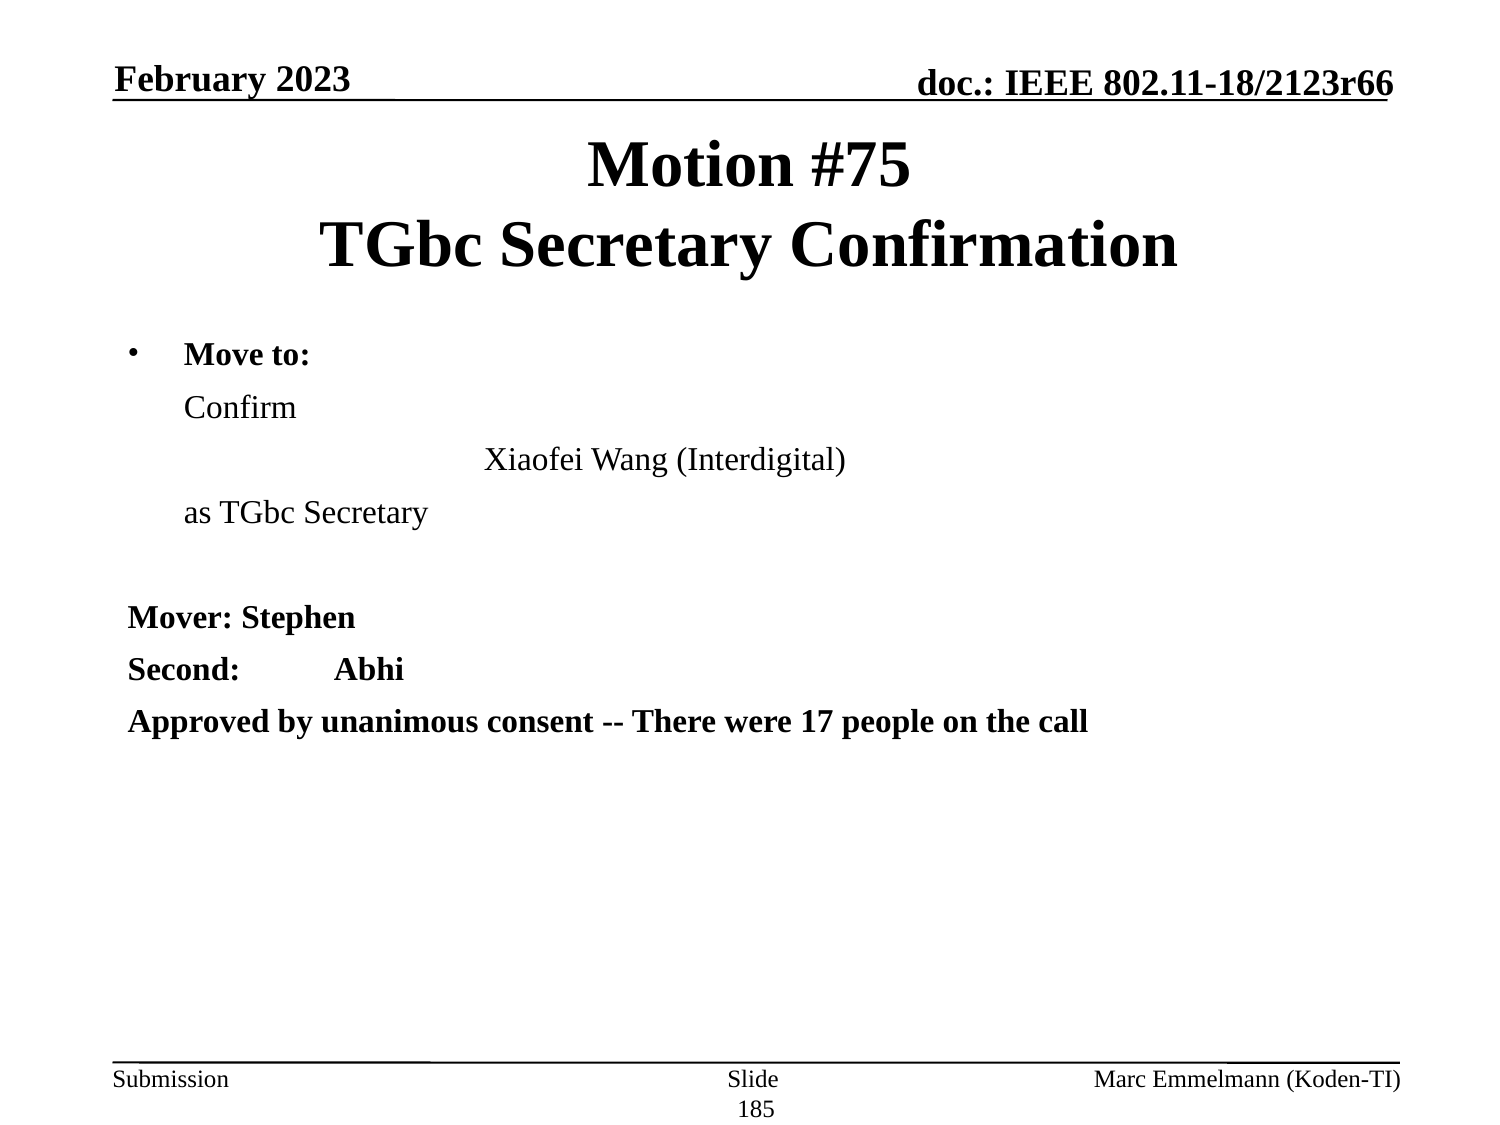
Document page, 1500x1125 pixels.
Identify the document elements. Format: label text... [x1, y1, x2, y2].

list Move to: Confirm Xiaofei Wang (Interdigital) as TGbc Secretary Mover: Stephen Second: Abhi Approved by unanimous consent -- There were 17 people on the call [112, 324, 1388, 1000]
slide_number Slide 185 [712, 1061, 800, 1123]
title Motion #75 TGbc Secretary Confirmation [112, 112, 1388, 288]
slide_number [114, 54, 423, 100]
footer Marc Emmelmann (Koden-TI) [878, 1061, 1402, 1093]
